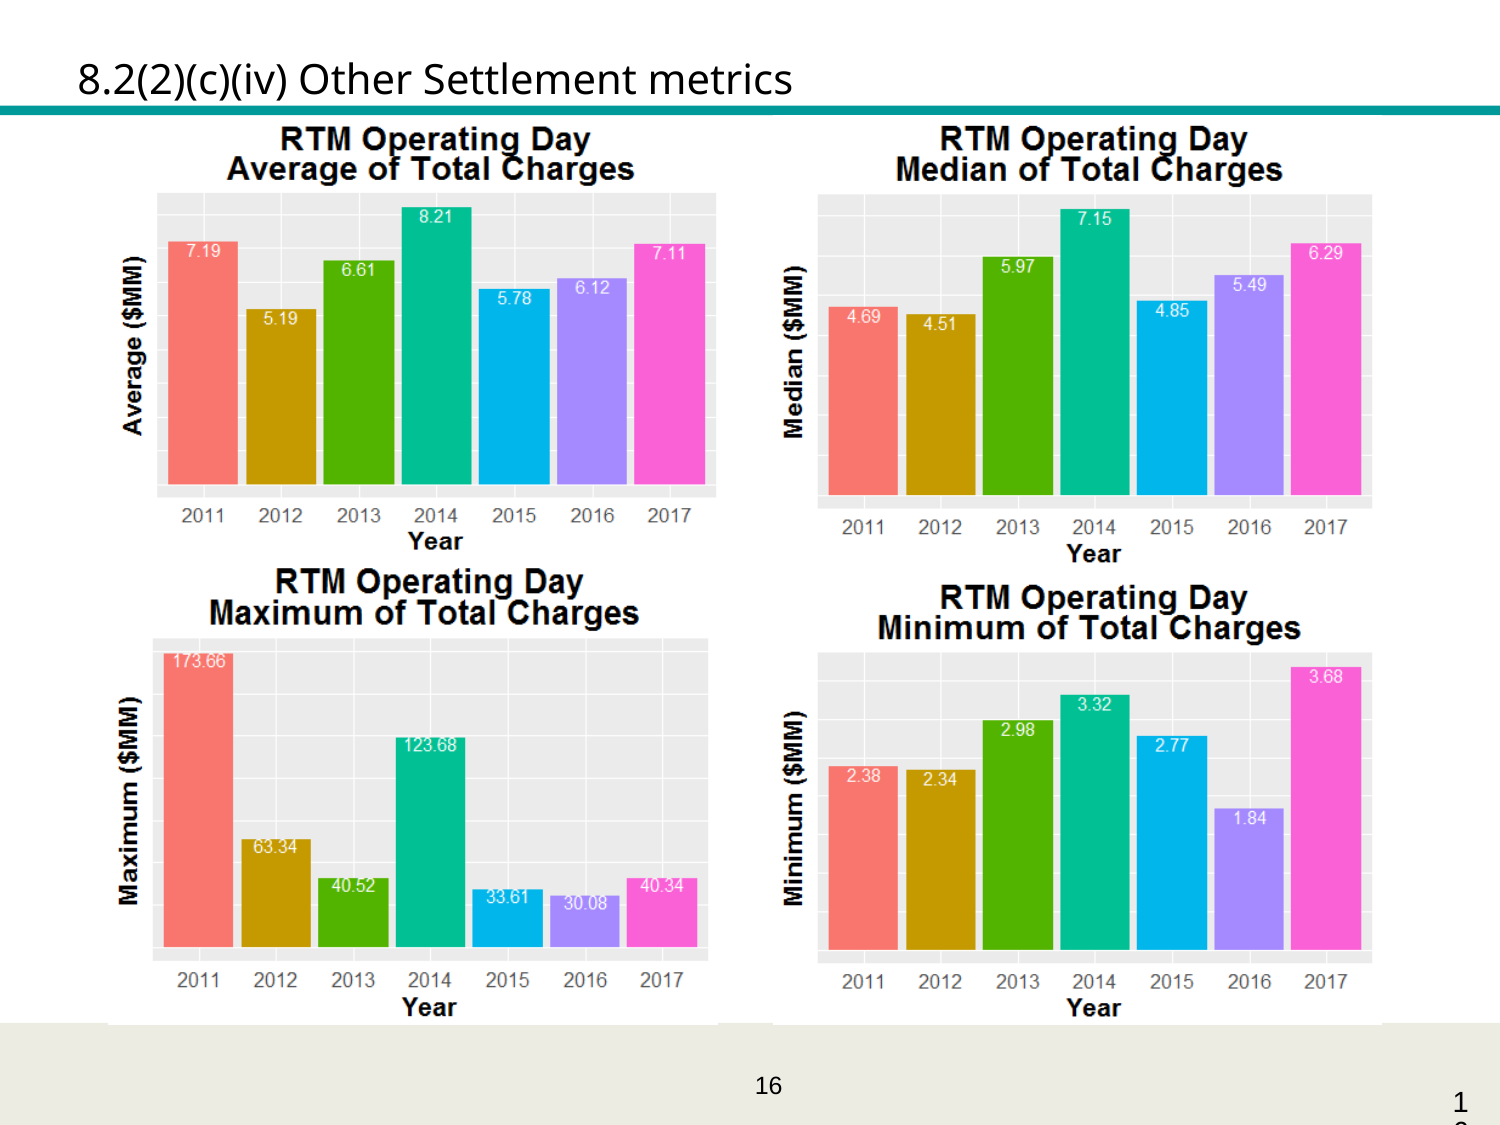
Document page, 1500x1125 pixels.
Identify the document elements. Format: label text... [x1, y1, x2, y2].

slide_number 16 [1437, 1076, 1476, 1112]
title 8.2(2)(c)(iv) Other Settlement metrics [62, 40, 1450, 116]
picture [107, 116, 726, 1026]
picture [773, 115, 1382, 571]
picture [773, 574, 1382, 1026]
